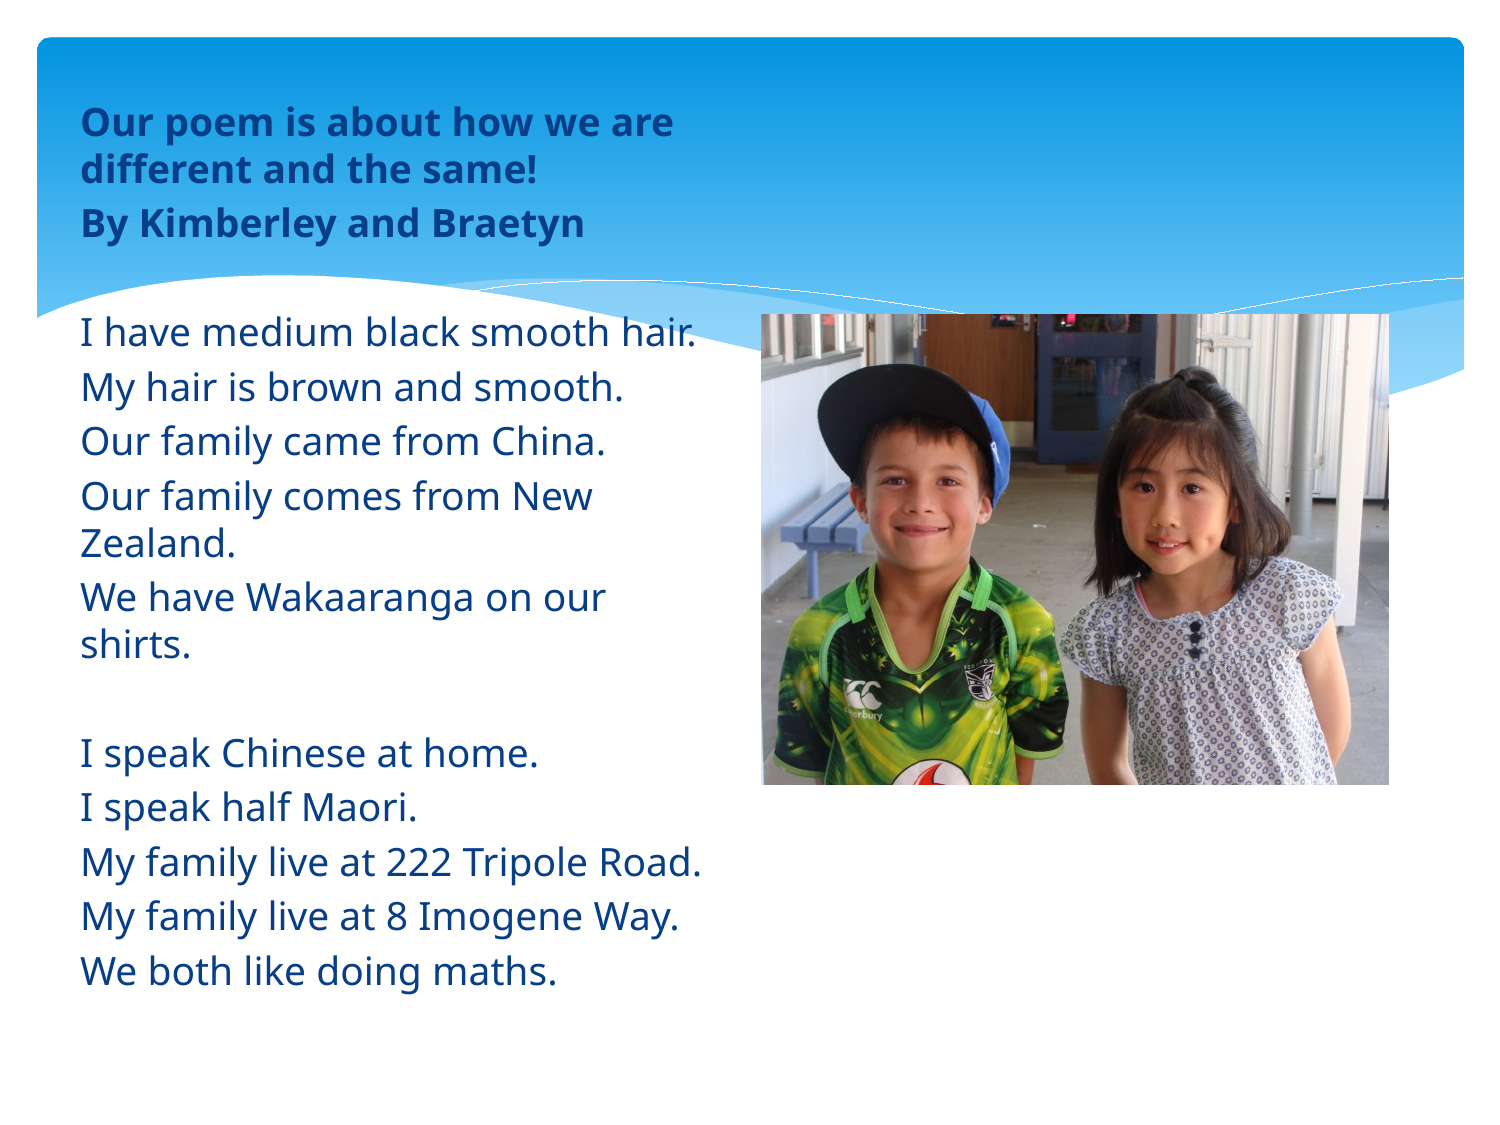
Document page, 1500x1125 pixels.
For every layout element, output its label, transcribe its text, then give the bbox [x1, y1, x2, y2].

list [761, 314, 1390, 785]
list Our poem is about how we are different and the same! By Kimberley and Braetyn I have medium black smooth hair. My hair is brown and smooth. Our family came from China. Our family comes from New Zealand. We have Wakaaranga on our shirts. I speak Chinese at home. I speak half Maori. My family live at 222 Tripole Road. My family live at 8 Imogene Way. We both like doing maths. [64, 90, 738, 1005]
